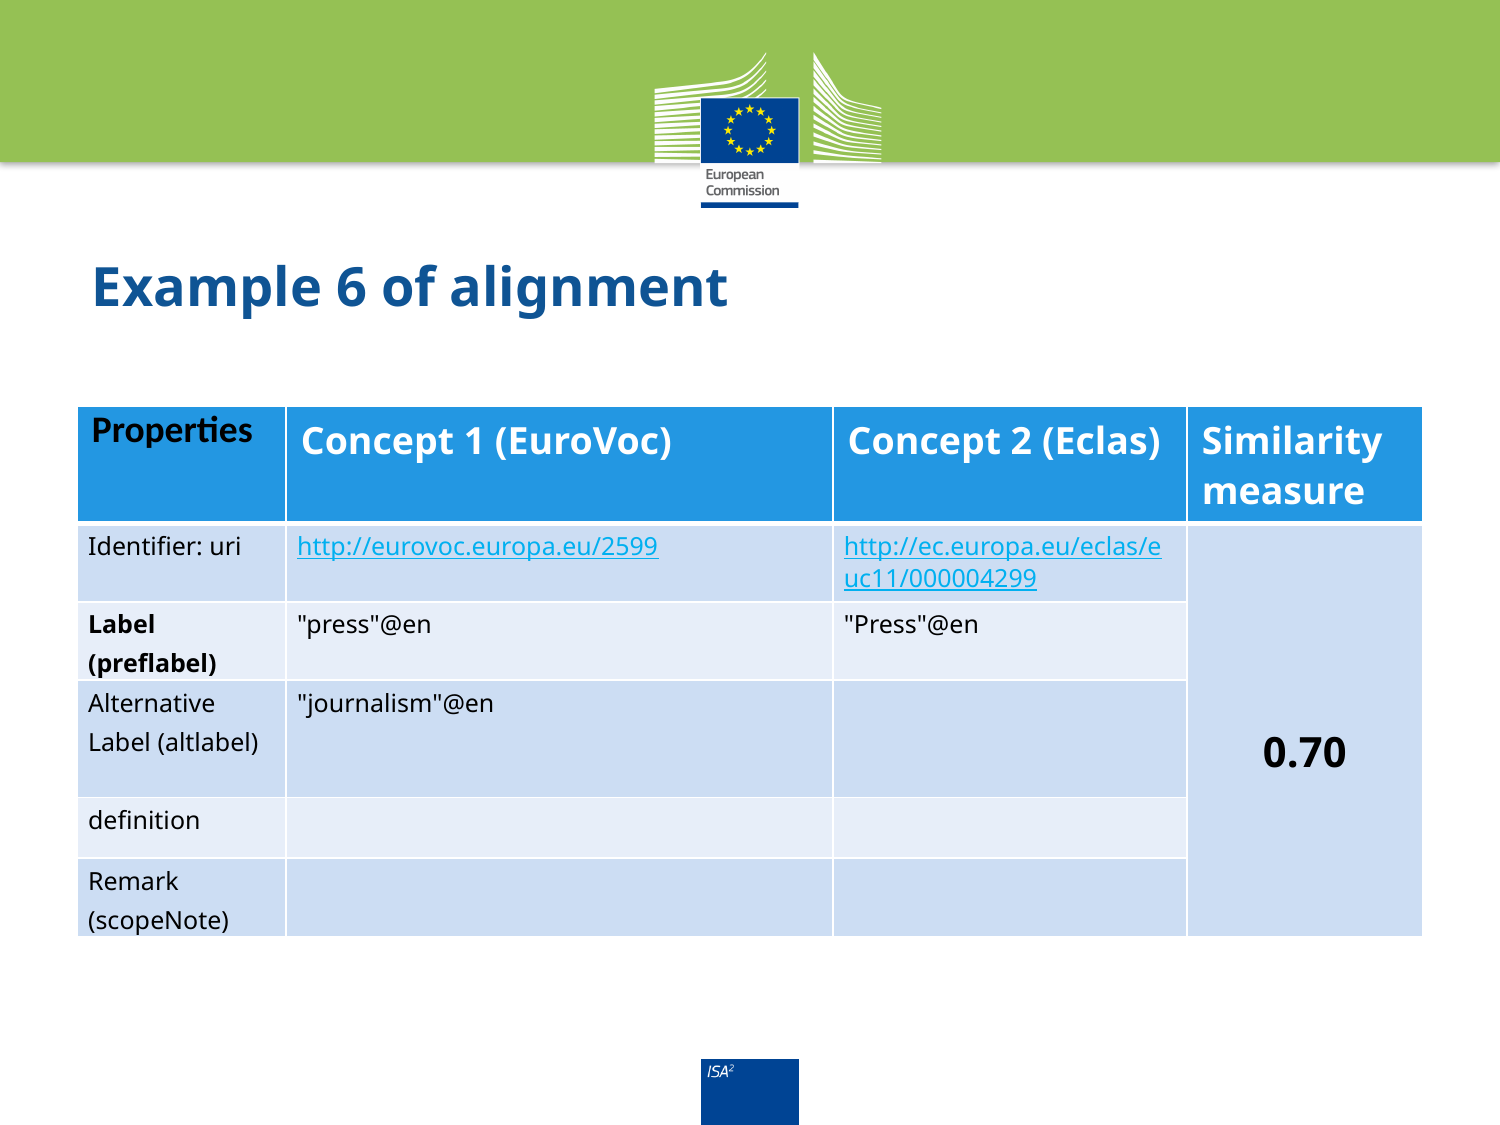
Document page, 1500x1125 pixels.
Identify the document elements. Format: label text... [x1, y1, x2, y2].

table_cell definition [78, 798, 285, 857]
table_cell 0.70 [1188, 526, 1422, 936]
table_cell [287, 798, 832, 857]
table_header Concept 1 (EuroVoc) [287, 407, 832, 521]
table_cell [287, 859, 832, 936]
table_cell Label (preflabel) [78, 603, 285, 679]
table_cell Remark (scopeNote) [78, 859, 285, 936]
table_cell "press"@en [287, 603, 832, 679]
table_header Concept 2 (Eclas) [834, 407, 1186, 521]
table_cell [834, 798, 1186, 857]
table_cell [834, 681, 1186, 797]
table_cell "Press"@en [834, 603, 1186, 679]
table_cell Alternative Label (altlabel) [78, 681, 285, 797]
table_header Similarity measure [1188, 407, 1422, 521]
title Example 6 of alignment [76, 207, 1428, 362]
picture [701, 1059, 799, 1125]
table_cell http://ec.europa.eu/eclas/euc11/000004299 [834, 526, 1186, 601]
table_cell http://eurovoc.europa.eu/2599 [287, 526, 832, 601]
table_cell [834, 859, 1186, 936]
table_header Properties [78, 407, 285, 521]
table_cell Identifier: uri [78, 526, 285, 601]
table_cell "journalism"@en [287, 681, 832, 797]
picture [607, 7, 892, 207]
